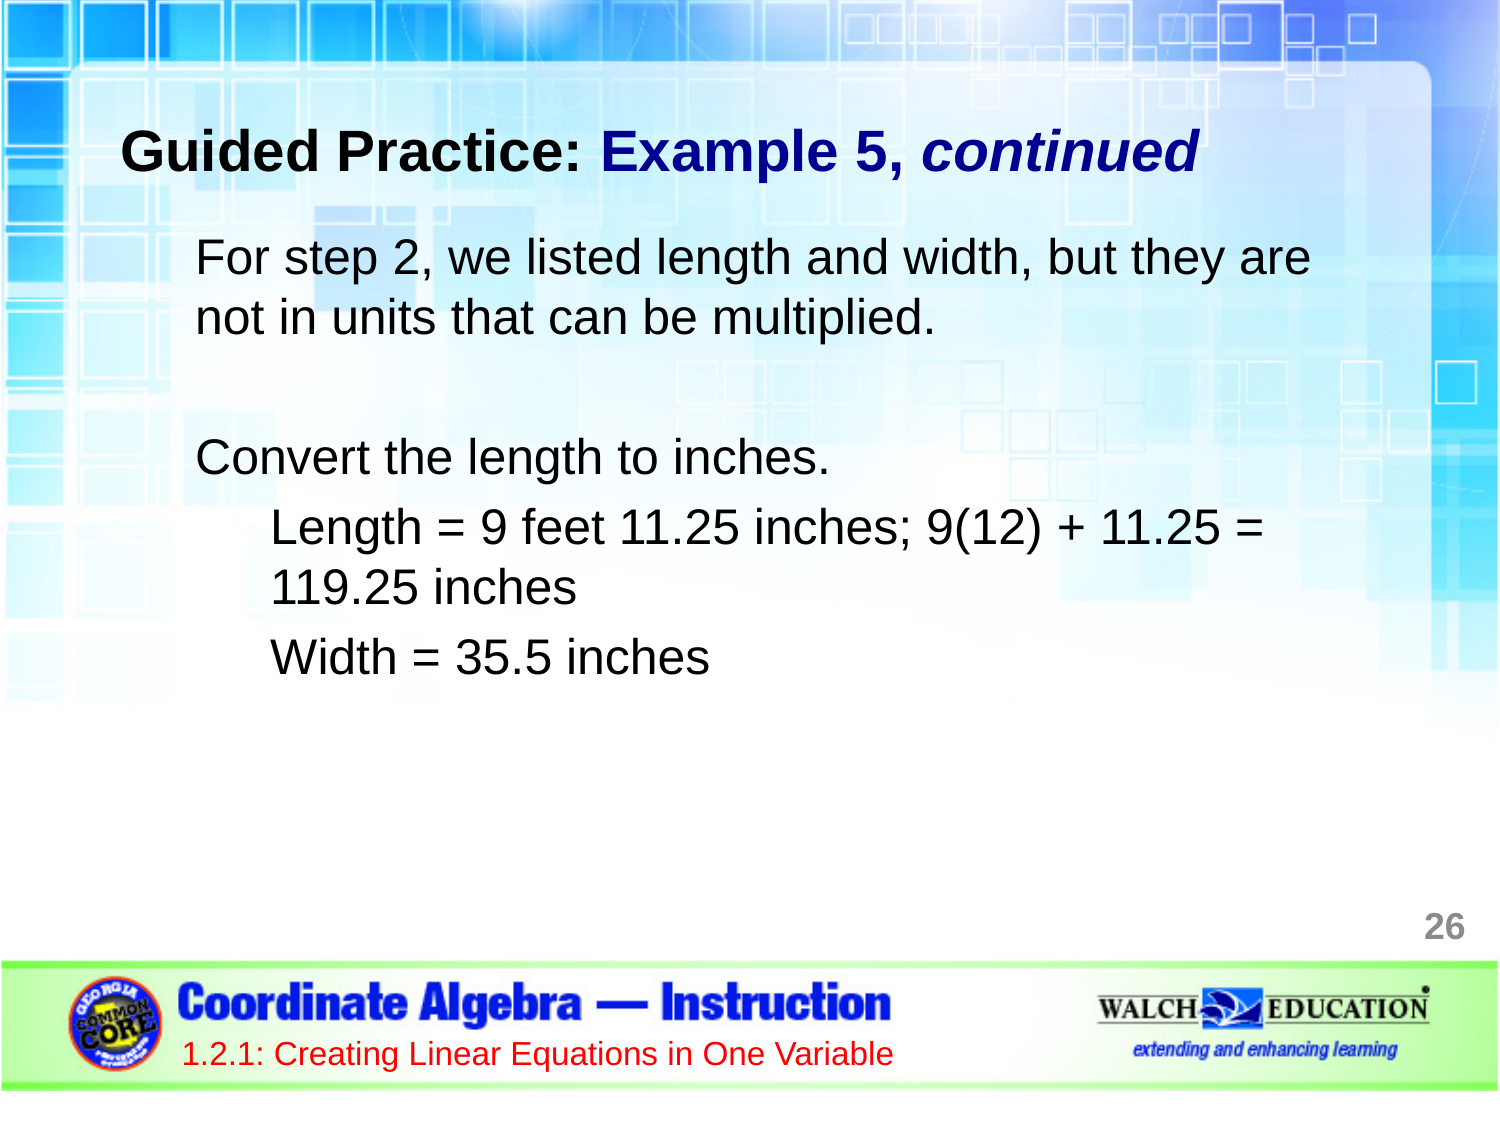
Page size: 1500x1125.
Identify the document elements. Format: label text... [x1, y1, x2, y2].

subtitle Guided Practice: Example 5, continued For step 2, we listed length and width, but they are not in units that can be multiplied. Convert the length to inches. Length = 9 feet 11.25 inches; 9(12) + 11.25 = 119.25 inches Width = 35.5 inches [105, 105, 1394, 925]
list 1.2.1: Creating Linear Equations in One Variable [166, 1024, 1074, 1069]
picture [1, 0, 1500, 1091]
slide_number 26 [1361, 901, 1481, 949]
